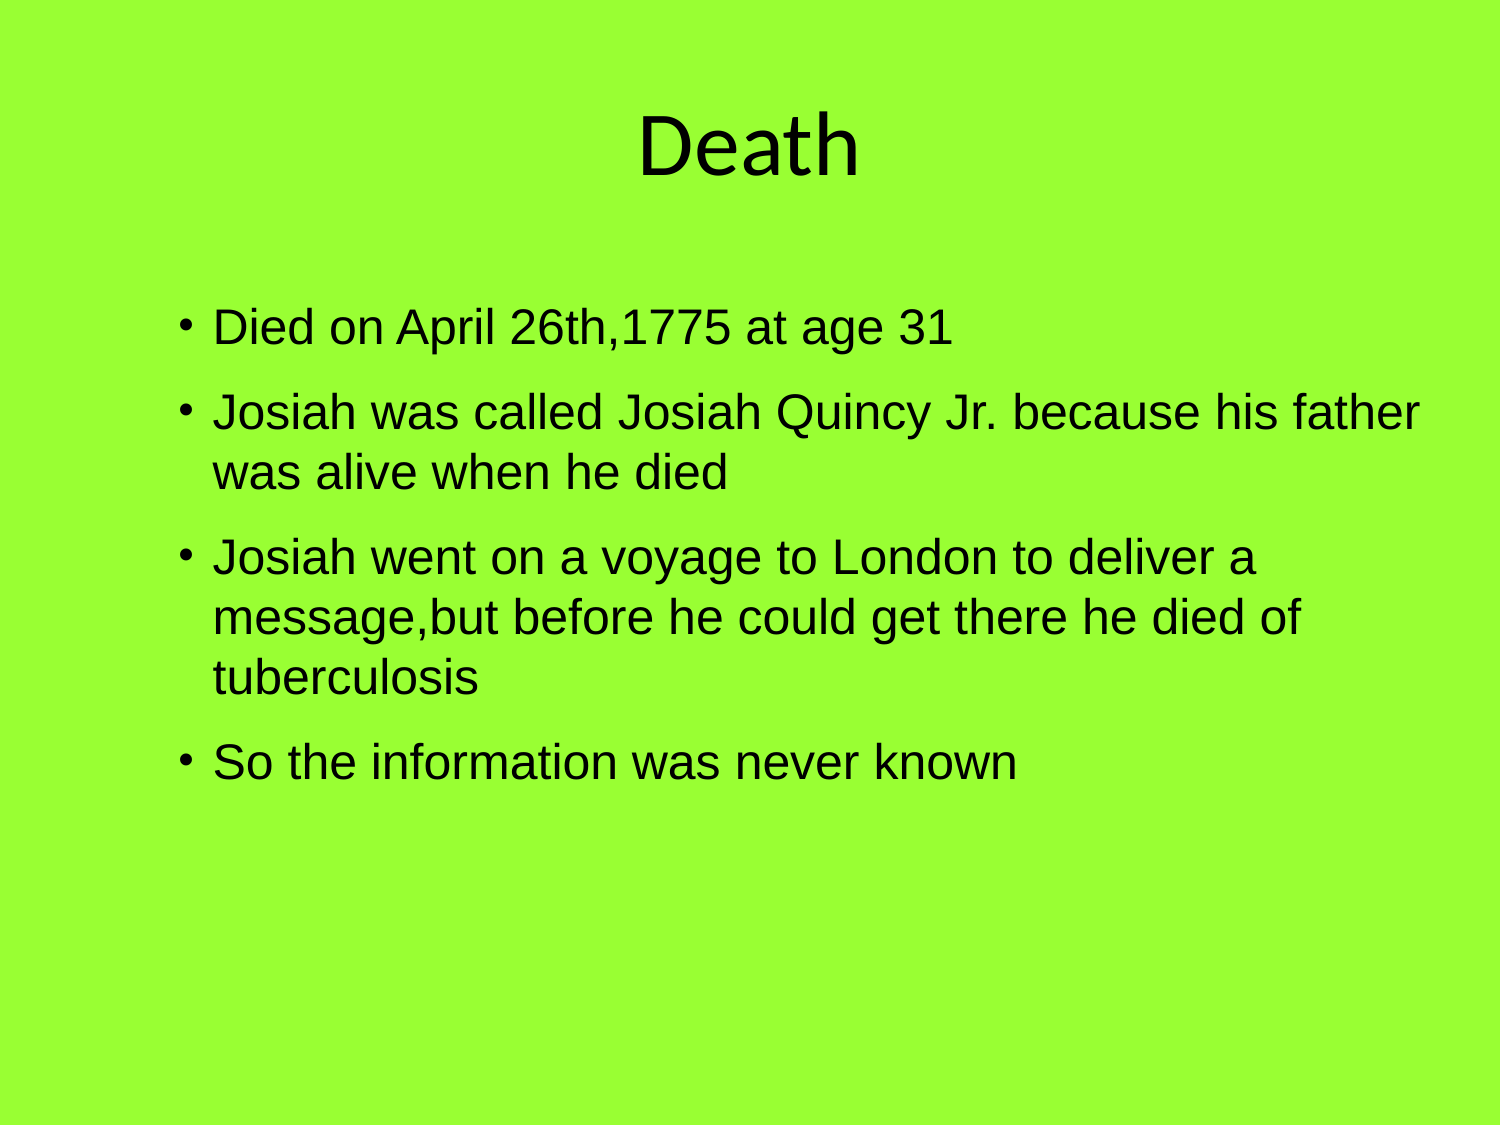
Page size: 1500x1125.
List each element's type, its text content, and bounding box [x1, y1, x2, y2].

title Death [74, 44, 1426, 233]
text_box Died on April 26th,1775 at age 31 Josiah was called Josiah Quincy Jr. because his father was alive when he died Josiah went on a voyage to London to deliver a message,but before he could get there he died of tuberculosis So the information was never known [162, 287, 1438, 883]
